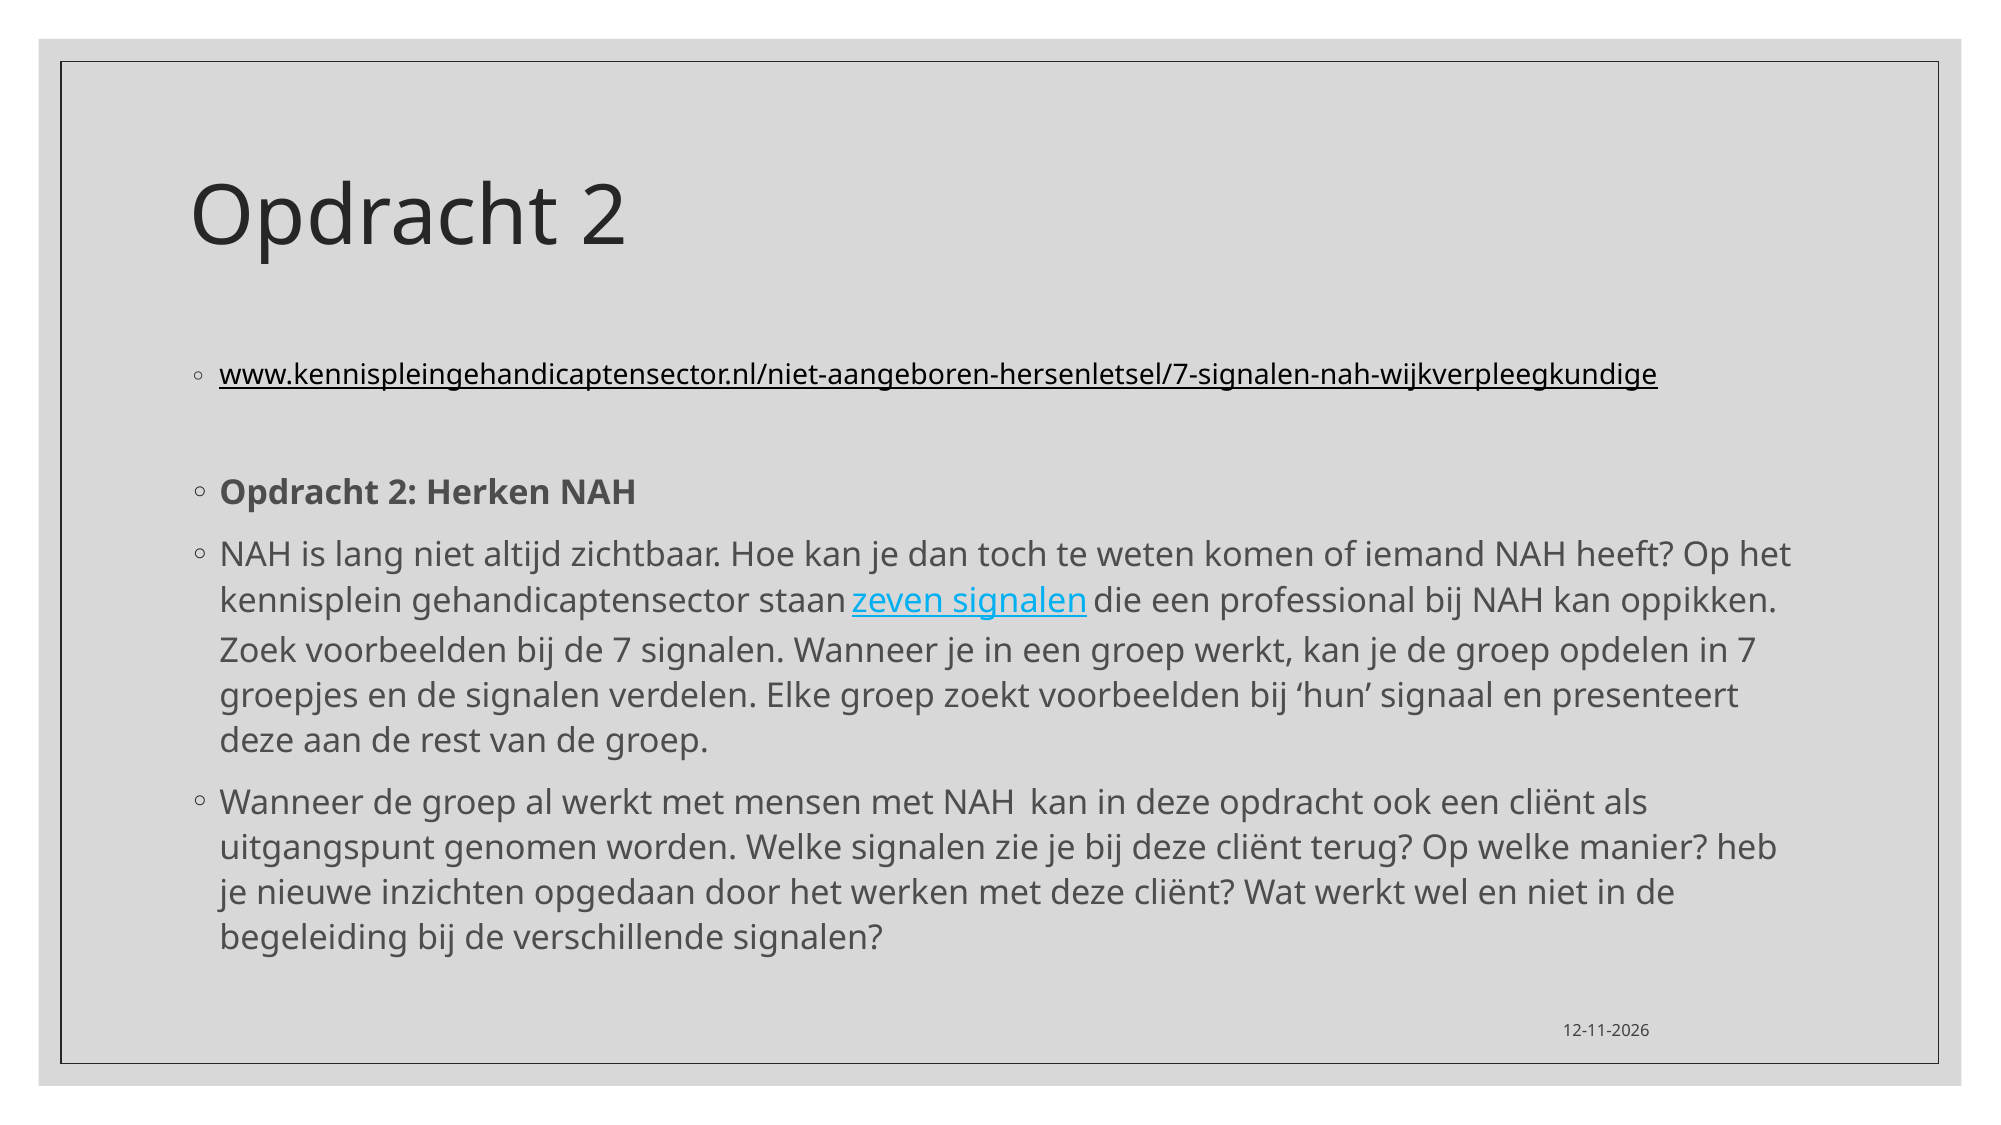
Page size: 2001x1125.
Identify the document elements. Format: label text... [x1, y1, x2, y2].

title Opdracht 2 [174, 105, 1825, 331]
list www.kennispleingehandicaptensector.nl/niet-aangeboren-hersenletsel/7-signalen-nah-wijkverpleegkundige Opdracht 2: Herken NAH NAH is lang niet altijd zichtbaar. Hoe kan je dan toch te weten komen of iemand NAH heeft? Op het kennisplein gehandicaptensector staan zeven signalen die een professional bij NAH kan oppikken. Zoek voorbeelden bij de 7 signalen. Wanneer je in een groep werkt, kan je de groep opdelen in 7 groepjes en de signalen verdelen. Elke groep zoekt voorbeelden bij ‘hun’ signaal en presenteert deze aan de rest van de groep. Wanneer de groep al werkt met mensen met NAH kan in deze opdracht ook een cliënt als uitgangspunt genomen worden. Welke signalen zie je bij deze cliënt terug? Op welke manier? heb je nieuwe inzichten opgedaan door het werken met deze cliënt? Wat werkt wel en niet in de begeleiding bij de verschillende signalen? [174, 345, 1825, 977]
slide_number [1190, 990, 1665, 1050]
